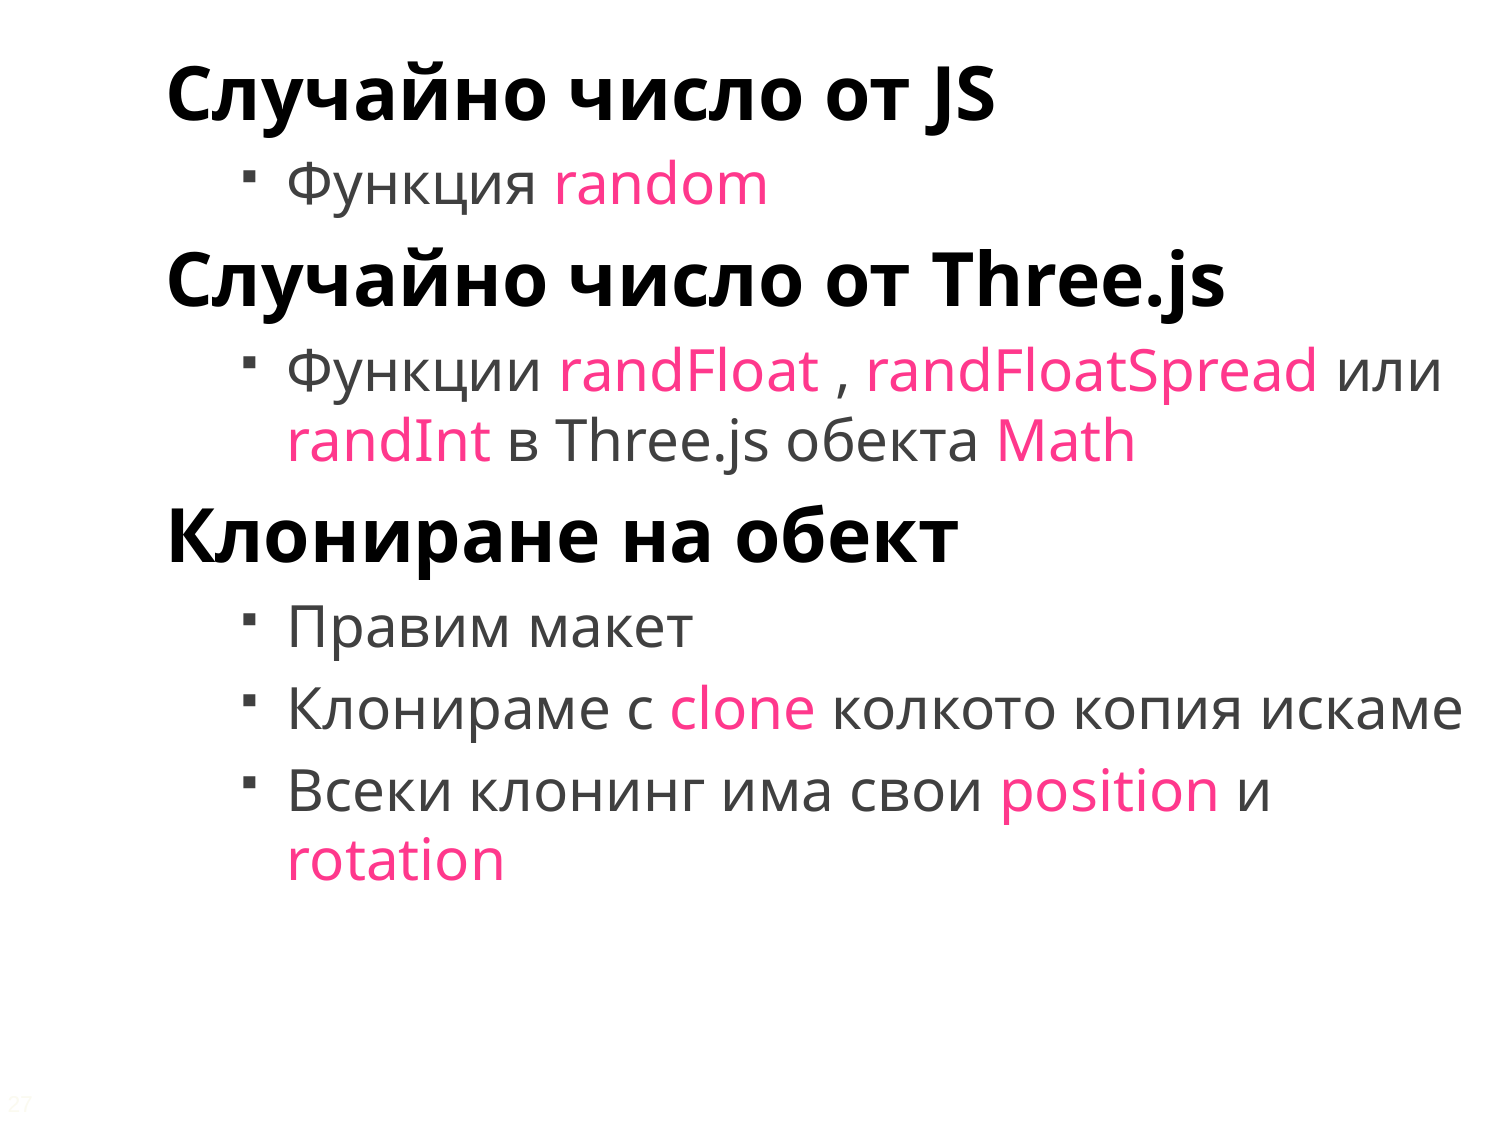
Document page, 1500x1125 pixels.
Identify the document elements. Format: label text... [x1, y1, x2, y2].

list Случайно число от JS Функция random Случайно число от Three.js Функции randFloat , randFloatSpread или randInt в Three.js обекта Math Клониране на обект Правим макет Клонираме с clone колкото копия искаме Всеки клонинг има свои position и rotation [150, 37, 1488, 1113]
